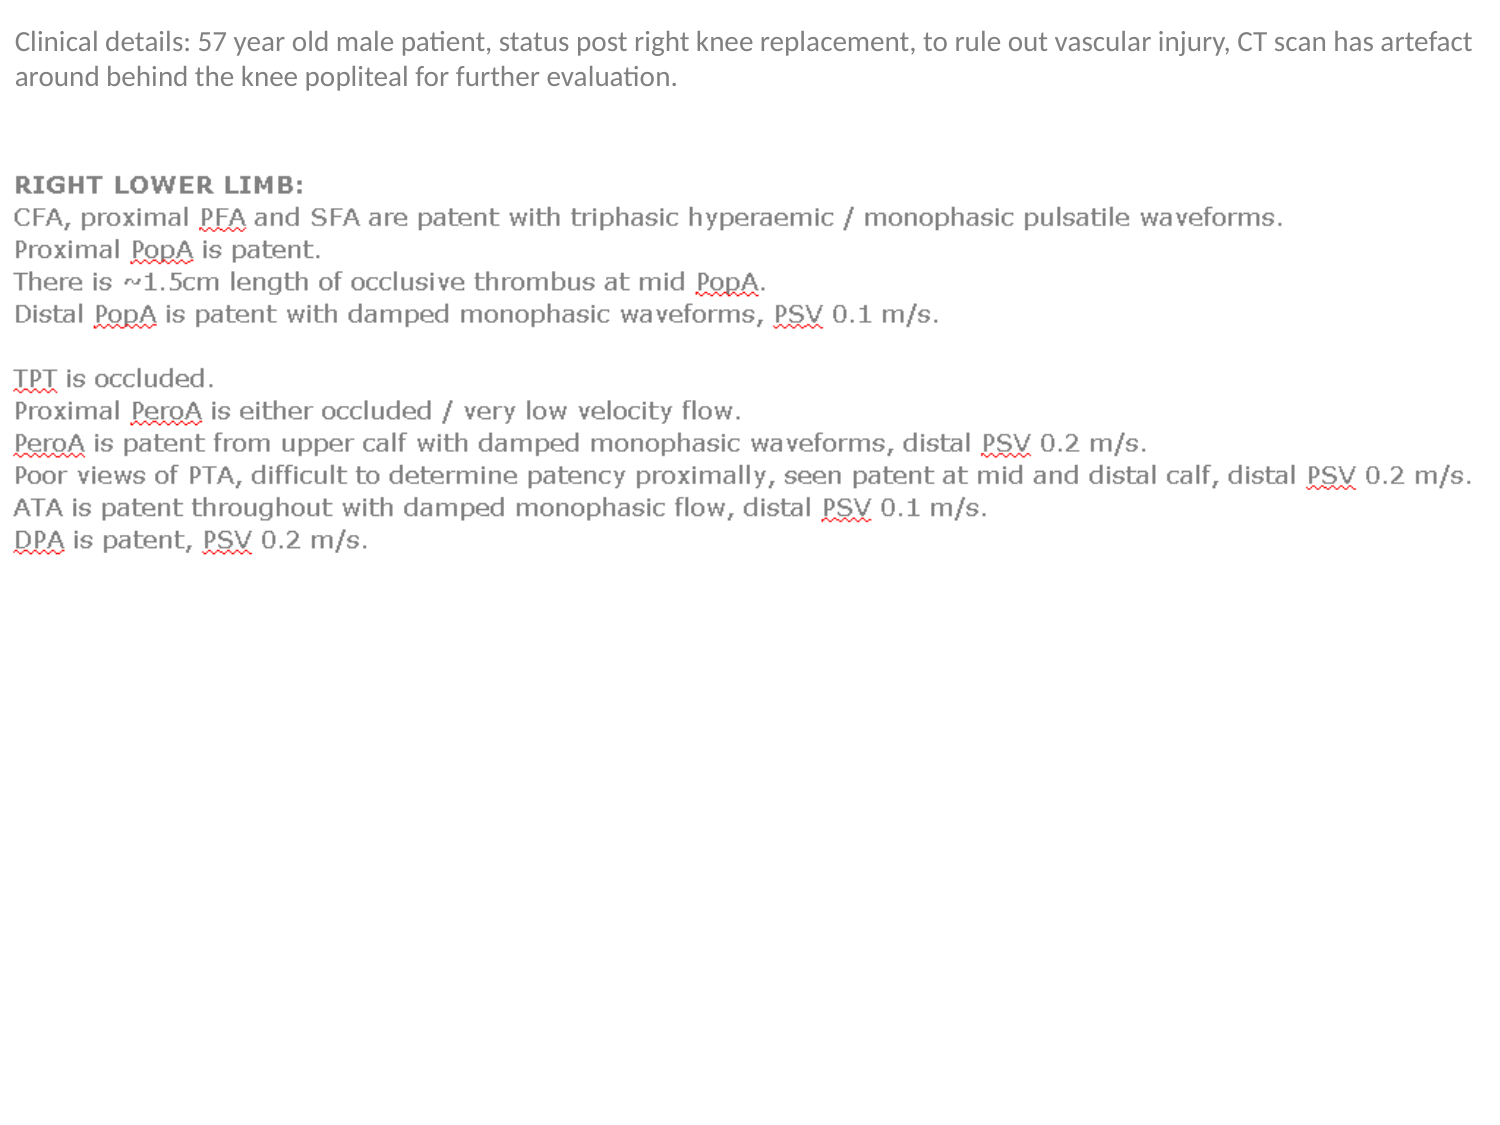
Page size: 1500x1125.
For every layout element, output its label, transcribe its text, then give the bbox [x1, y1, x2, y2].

picture [12, 166, 1488, 575]
text_box Clinical details: 57 year old male patient, status post right knee replacement, to rule out vascular injury, CT scan has artefact around behind the knee popliteal for further evaluation. [0, 14, 1500, 100]
